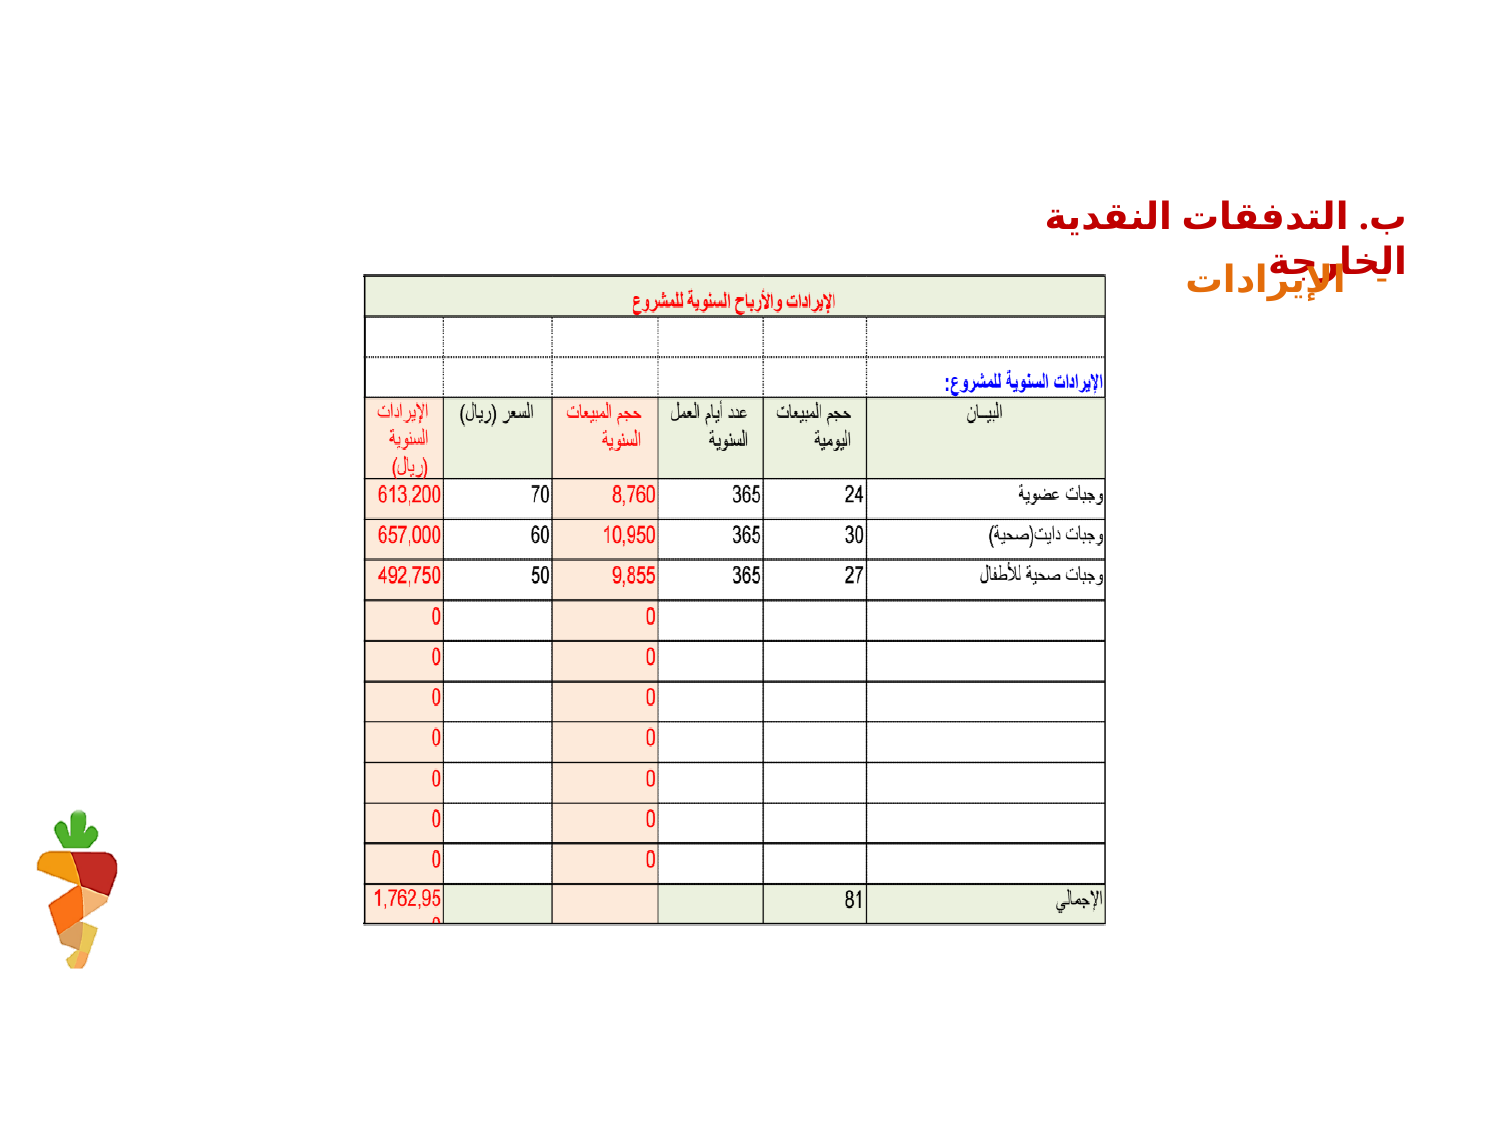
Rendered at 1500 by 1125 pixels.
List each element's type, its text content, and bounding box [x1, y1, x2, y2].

picture [360, 271, 1107, 930]
picture [31, 807, 122, 969]
text_box الإيرادات [1160, 241, 1403, 308]
text_box ب. التدفقات النقدية الخارجة [1018, 184, 1422, 290]
